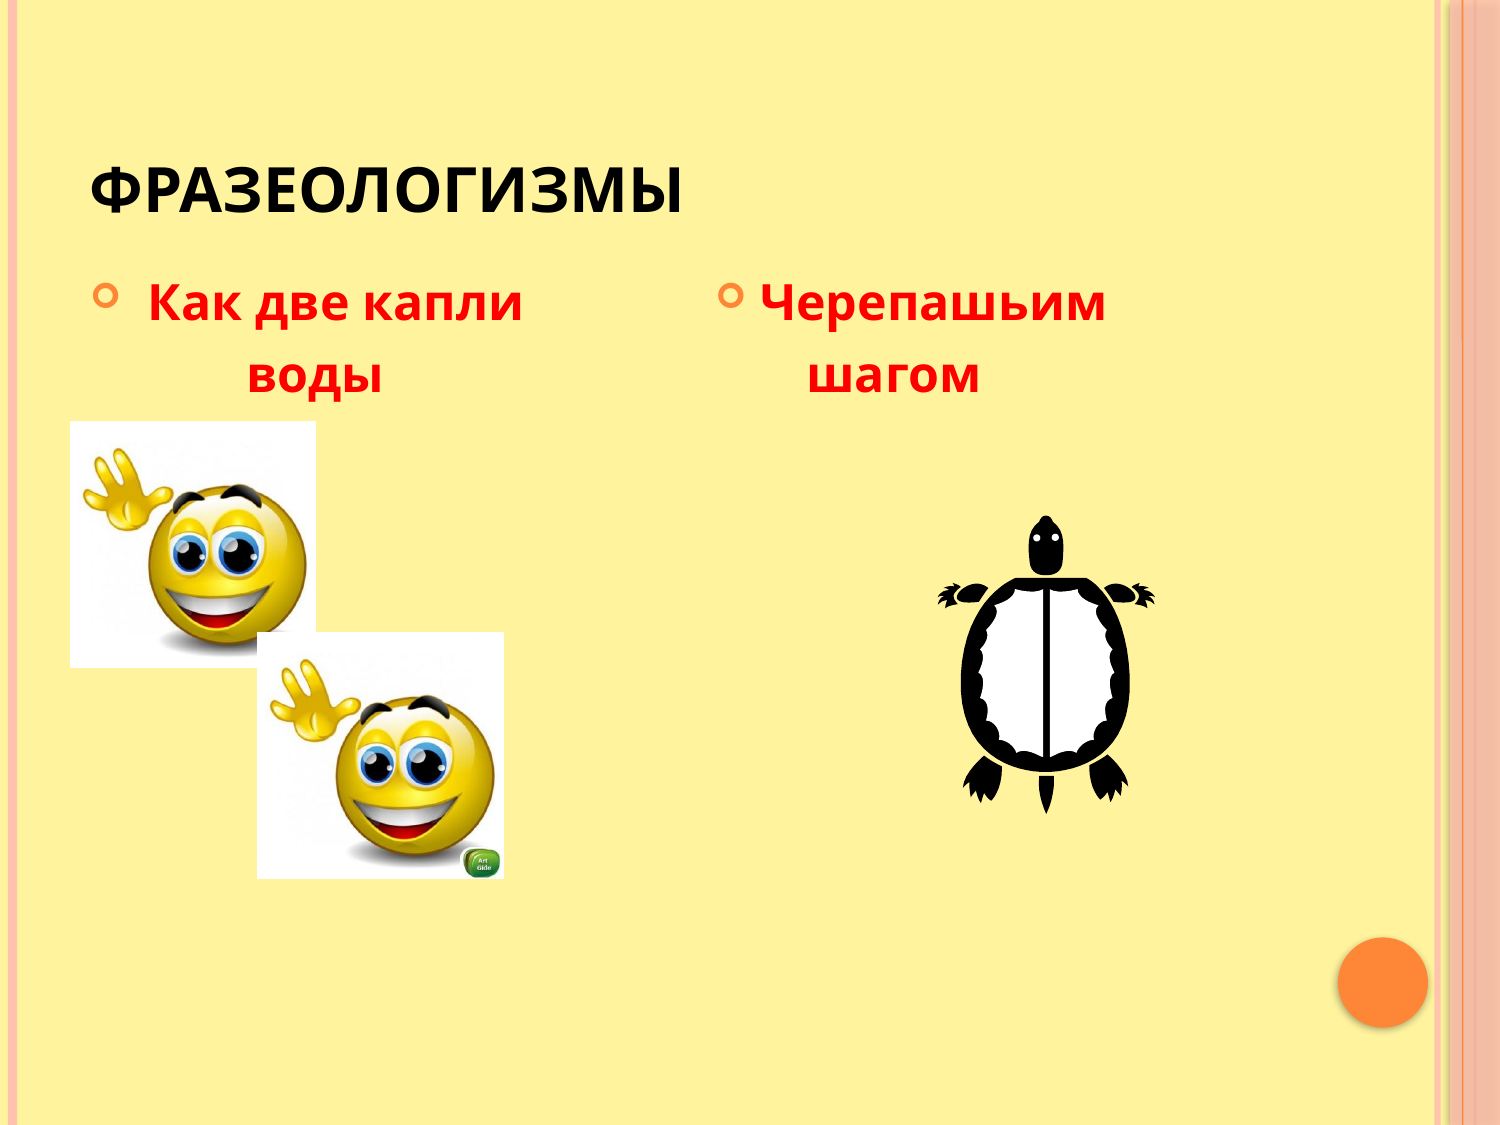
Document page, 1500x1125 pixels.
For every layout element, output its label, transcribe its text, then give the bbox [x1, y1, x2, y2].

list Черепашьим шагом [700, 262, 1301, 1013]
title Фразеологизмы [75, 45, 1300, 233]
picture [69, 421, 504, 879]
list Как две капли воды [74, 262, 676, 1013]
picture [936, 515, 1156, 815]
